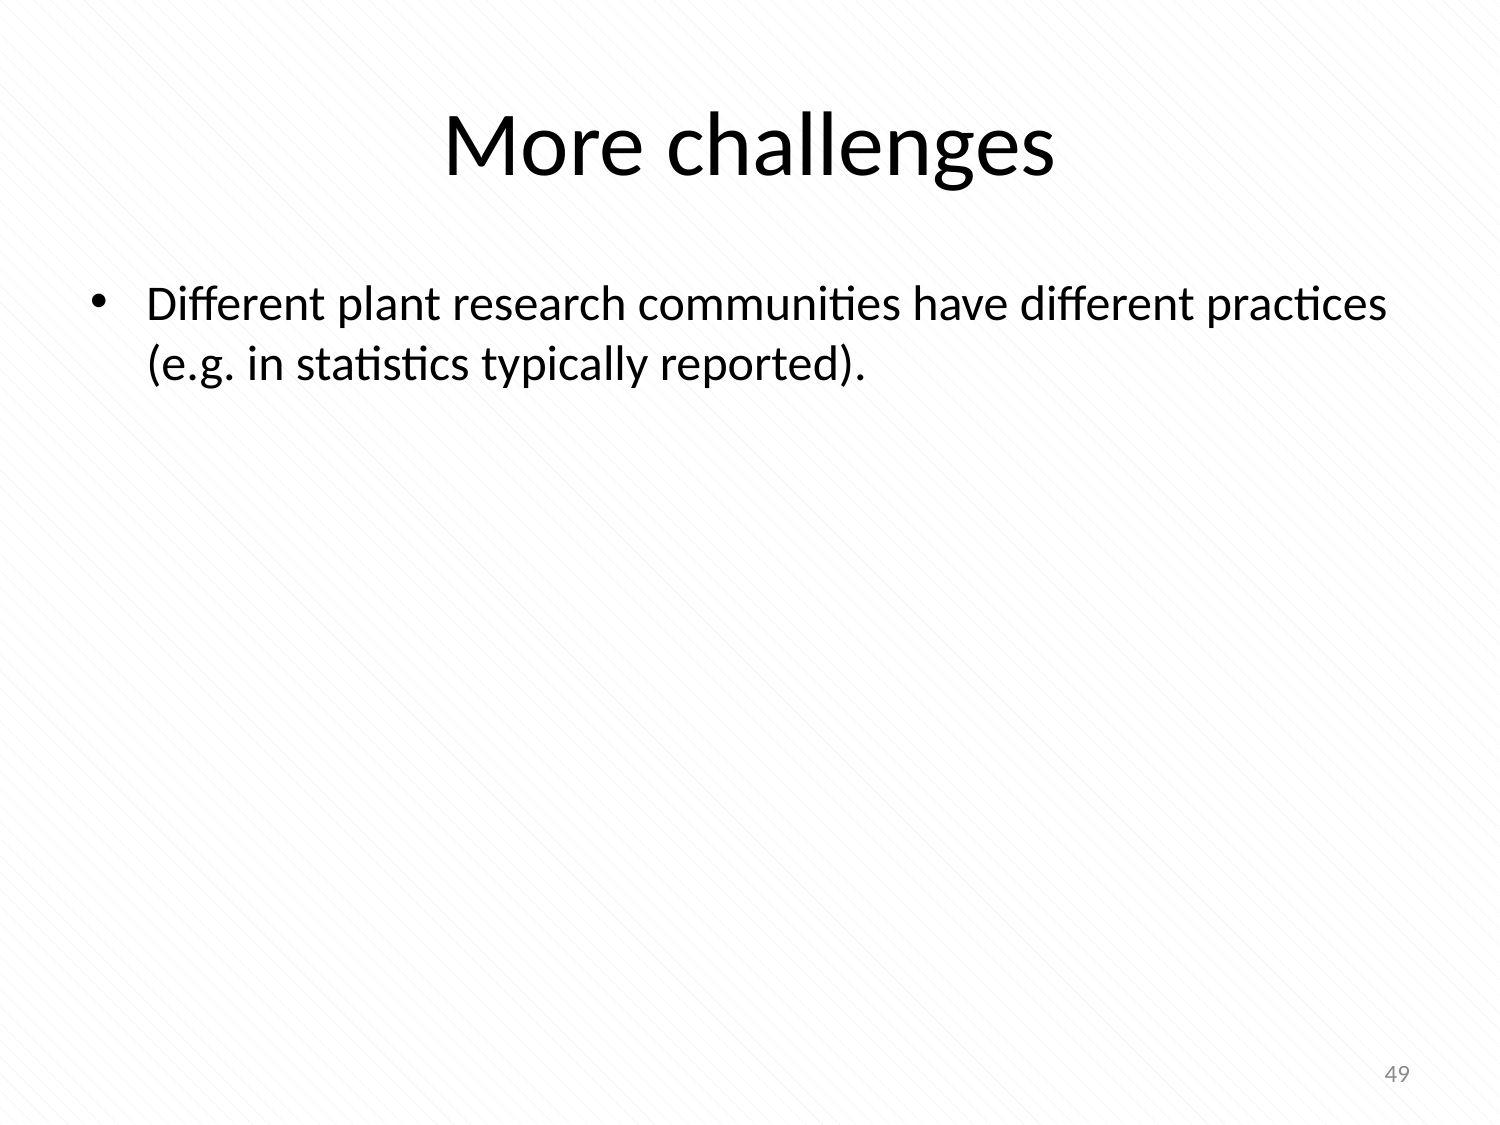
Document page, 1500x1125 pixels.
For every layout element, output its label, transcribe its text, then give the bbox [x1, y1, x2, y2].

slide_number 49 [1074, 1042, 1425, 1103]
title More challenges [75, 45, 1425, 233]
list Different plant research communities have different practices (e.g. in statistics typically reported). [75, 262, 1425, 1005]
